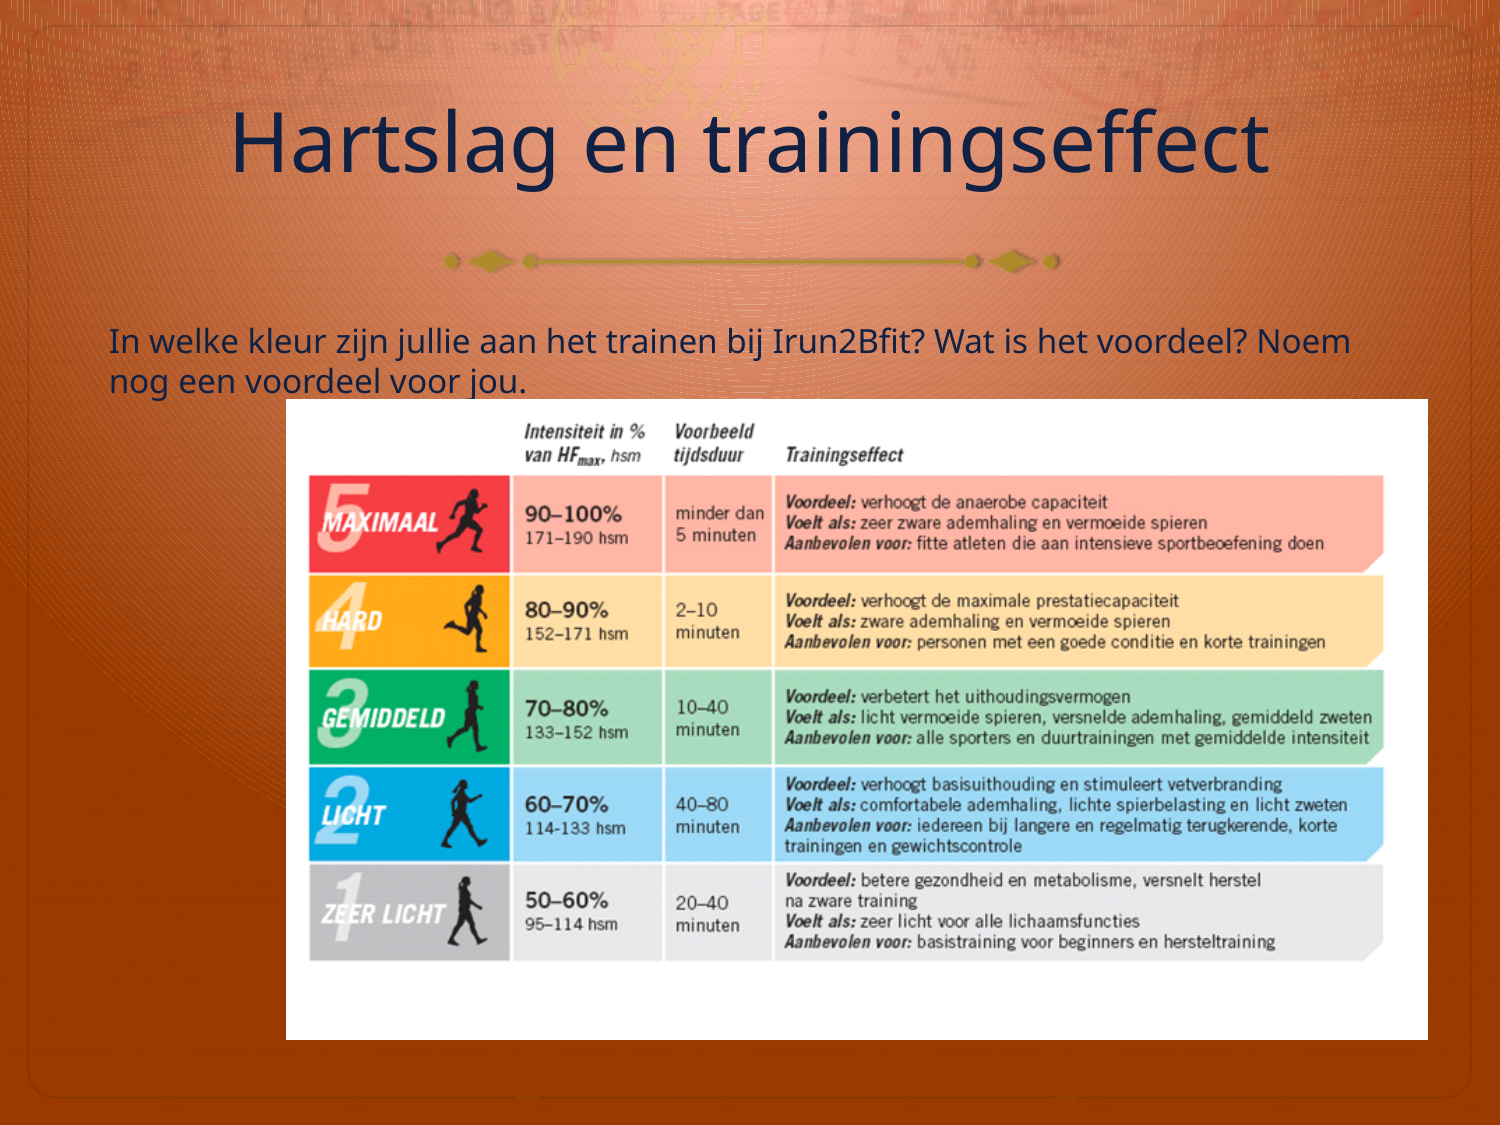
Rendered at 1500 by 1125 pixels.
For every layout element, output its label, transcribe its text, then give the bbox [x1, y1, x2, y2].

list In welke kleur zijn jullie aan het trainen bij Irun2Bfit? Wat is het voordeel? Noem nog een voordeel voor jou. [93, 312, 1407, 988]
title Hartslag en trainingseffect [93, 45, 1407, 233]
picture [0, 0, 1500, 1125]
